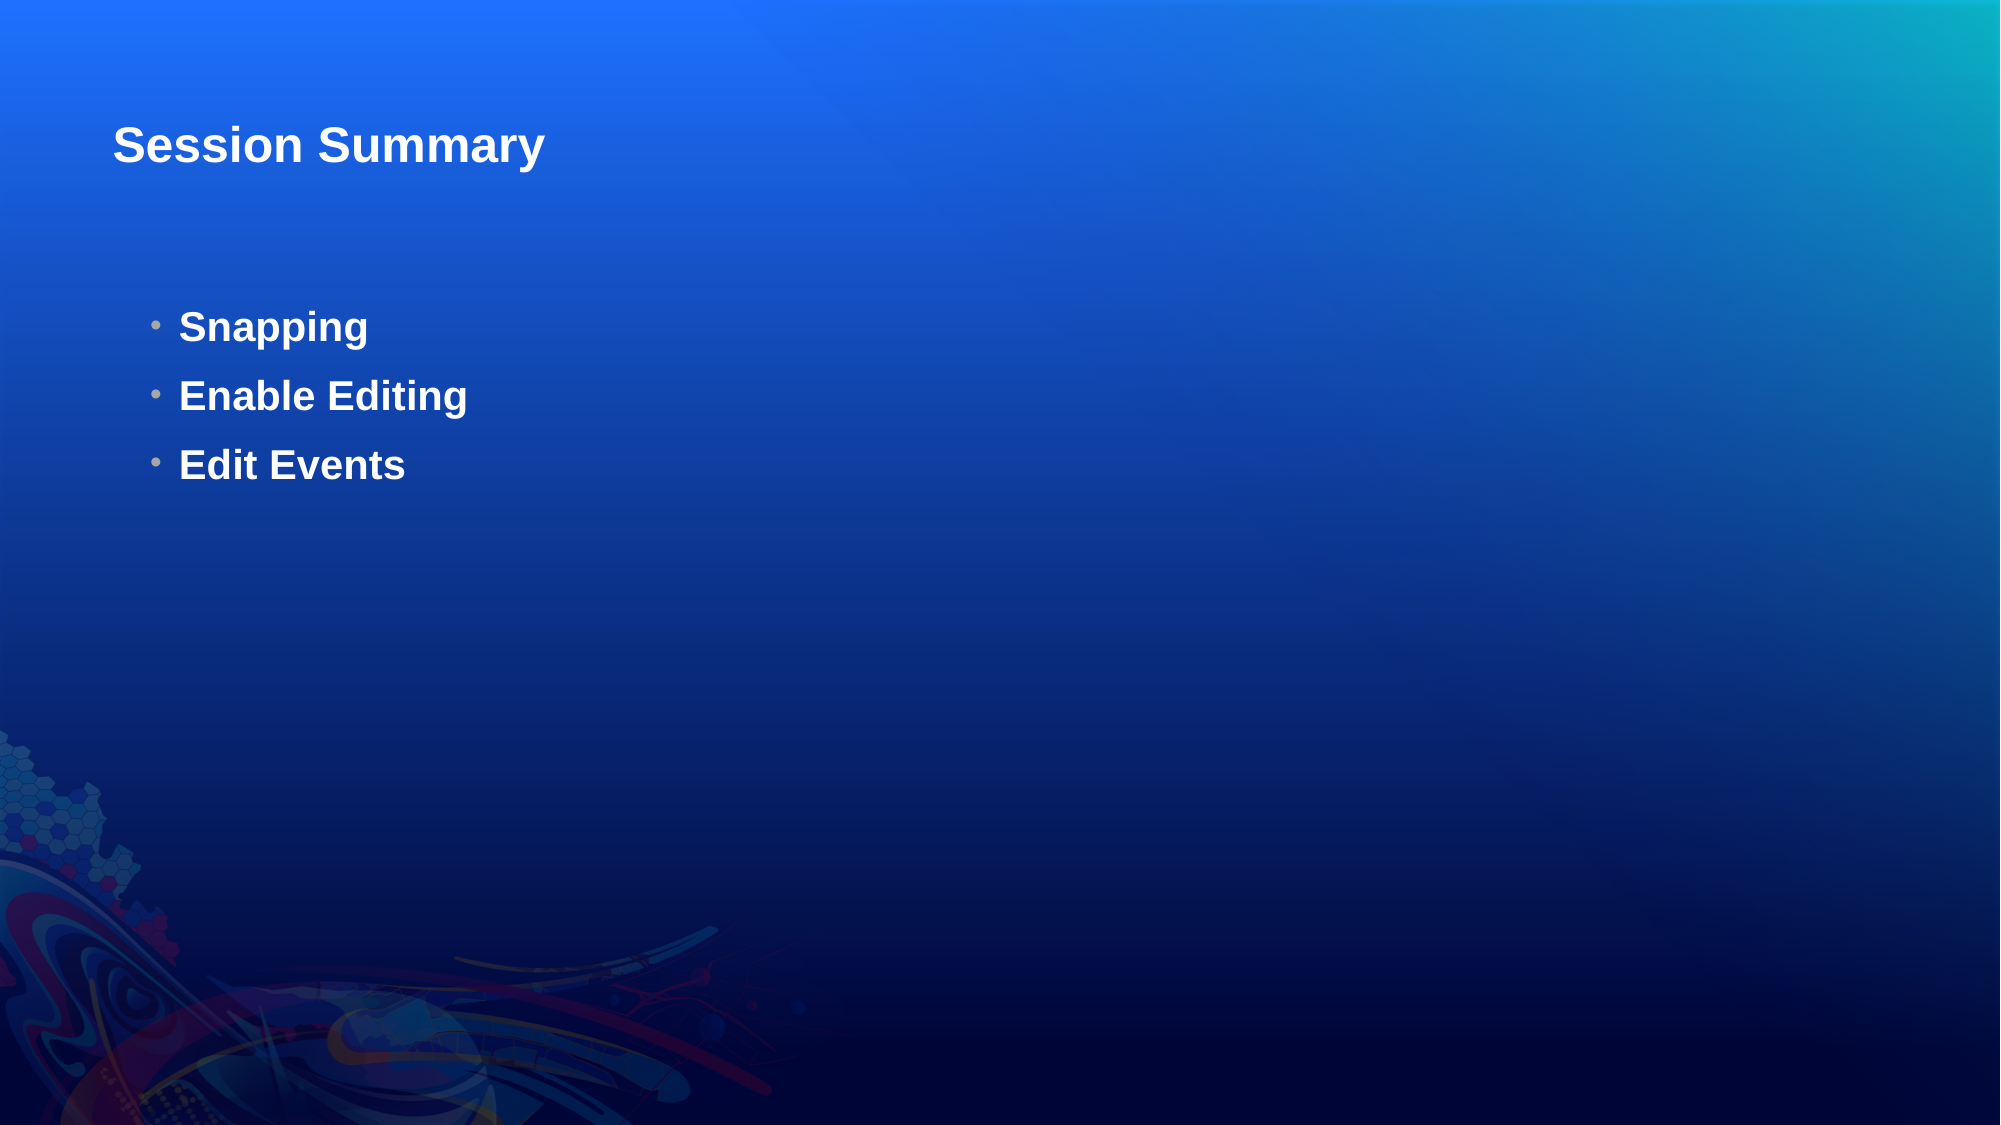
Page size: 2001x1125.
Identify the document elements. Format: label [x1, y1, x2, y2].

text_box [0, 0, 2000, 1125]
